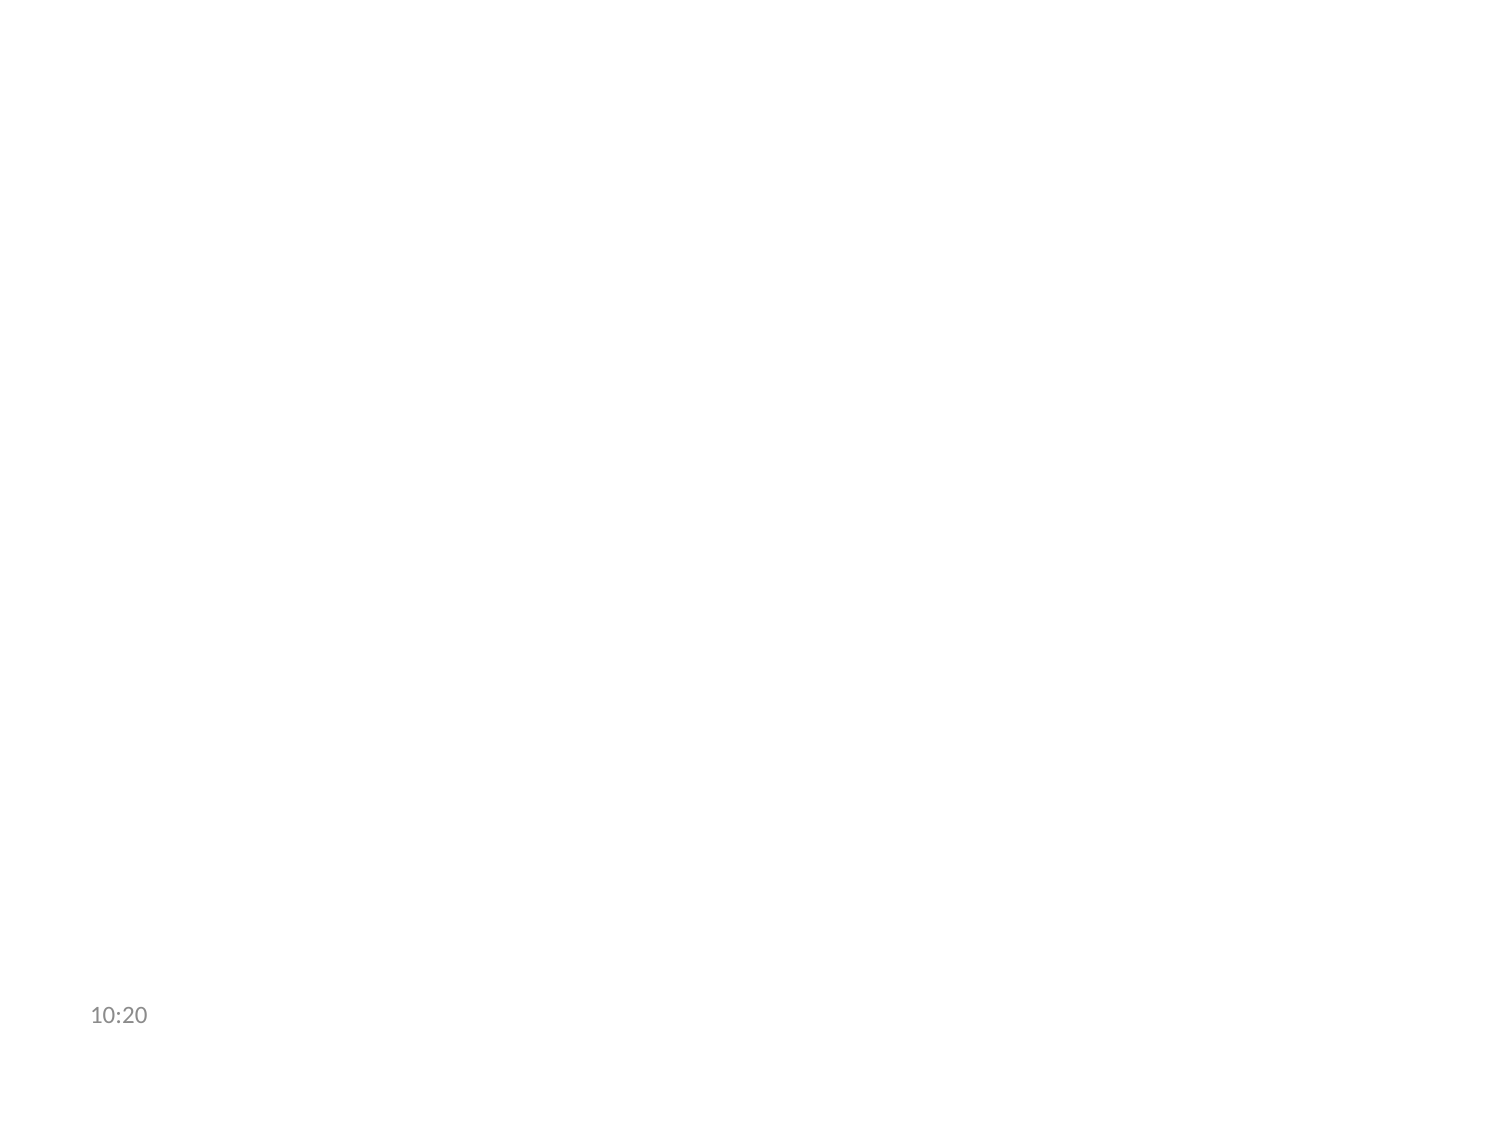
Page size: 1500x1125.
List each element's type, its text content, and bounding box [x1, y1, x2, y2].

text_box 15:35 [75, 983, 425, 1044]
